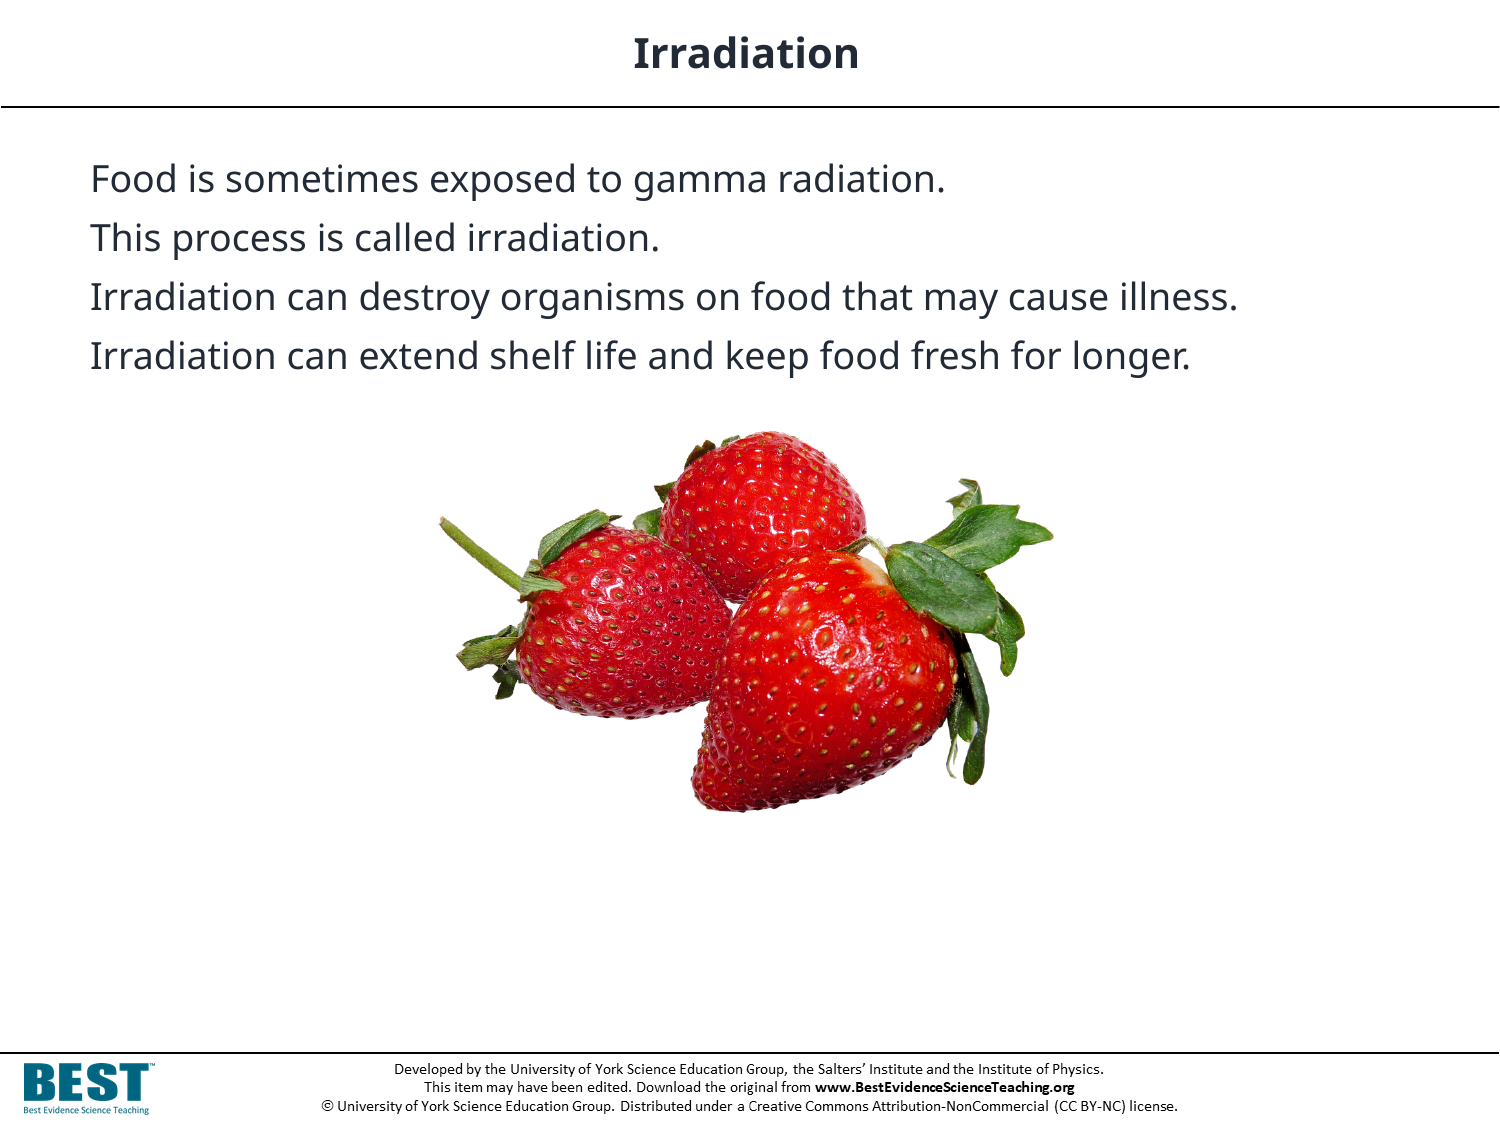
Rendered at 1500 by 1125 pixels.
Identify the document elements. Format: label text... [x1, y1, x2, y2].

text_box Irradiation [23, 4, 1471, 99]
picture [0, 106, 1500, 1125]
